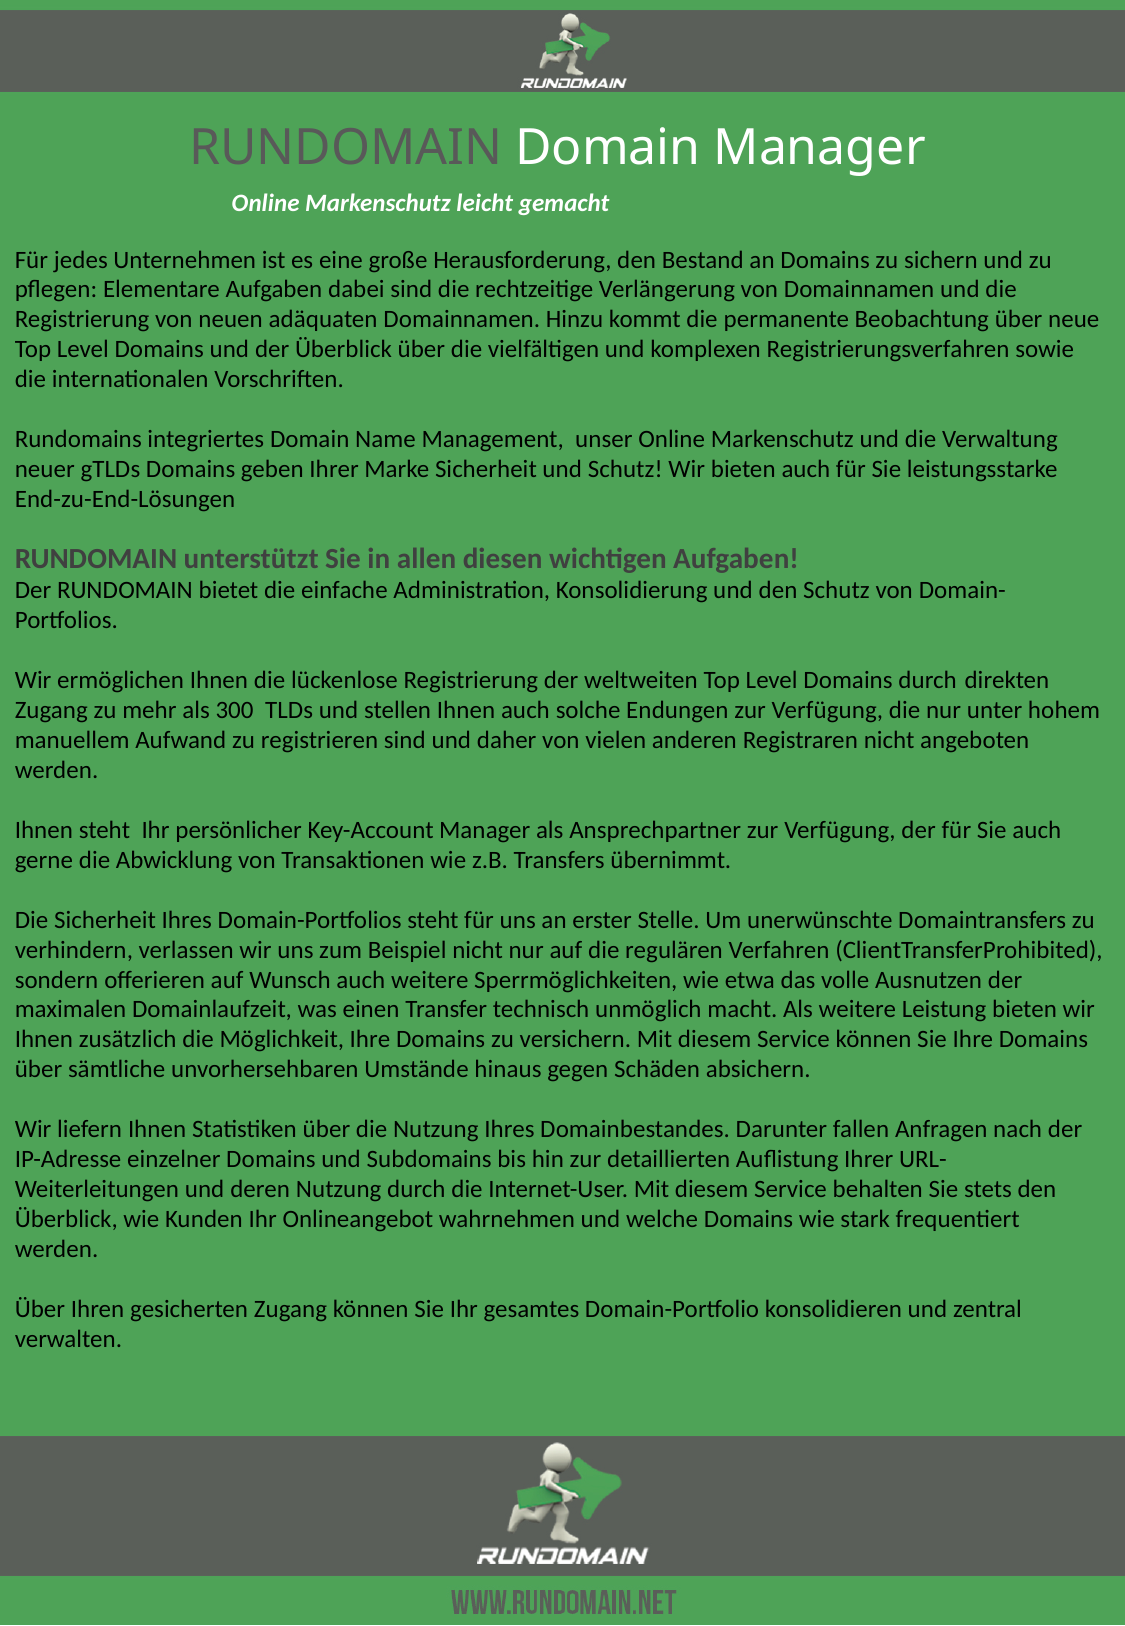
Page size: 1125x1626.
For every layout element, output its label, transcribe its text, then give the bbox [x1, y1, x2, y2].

text_box RUNDOMAIN unterstützt Sie in allen diesen wichtigen Aufgaben! Der RUNDOMAIN bietet die einfache Administration, Konsolidierung und den Schutz von Domain-Portfolios. Wir ermöglichen Ihnen die lückenlose Registrierung der weltweiten Top Level Domains durch direkten Zugang zu mehr als 300 TLDs und stellen Ihnen auch solche Endungen zur Verfügung, die nur unter hohem manuellem Aufwand zu registrieren sind und daher von vielen anderen Registraren nicht angeboten werden. Ihnen steht Ihr persönlicher Key-Account Manager als Ansprechpartner zur Verfügung, der für Sie auch gerne die Abwicklung von Transaktionen wie z.B. Transfers übernimmt. Die Sicherheit Ihres Domain-Portfolios steht für uns an erster Stelle. Um unerwünschte Domaintransfers zu verhindern, verlassen wir uns zum Beispiel nicht nur auf die regulären Verfahren (ClientTransferProhibited), sondern offerieren auf Wunsch auch weitere Sperrmöglichkeiten, wie etwa das volle Ausnutzen der maximalen Domainlaufzeit, was einen Transfer technisch unmöglich macht. Als weitere Leistung bieten wir Ihnen zusätzlich die Möglichkeit, Ihre Domains zu versichern. Mit diesem Service können Sie Ihre Domains über sämtliche unvorhersehbaren Umstände hinaus gegen Schäden absichern. Wir liefern Ihnen Statistiken über die Nutzung Ihres Domainbestandes. Darunter fallen Anfragen nach der IP-Adresse einzelner Domains und Subdomains bis hin zur detaillierten Auflistung Ihrer URL-Weiterleitungen und deren Nutzung durch die Internet-User. Mit diesem Service behalten Sie stets den Überblick, wie Kunden Ihr Onlineangebot wahrnehmen und welche Domains wie stark frequentiert werden. Über Ihren gesicherten Zugang können Sie Ihr gesamtes Domain-Portfolio konsolidieren und zentral verwalten. [0, 531, 1125, 1360]
text_box RUNDOMAIN Domain Manager Online Markenschutz leicht gemacht [174, 106, 941, 235]
text_box Für jedes Unternehmen ist es eine große Herausforderung, den Bestand an Domains zu sichern und zu pflegen: Elementare Aufgaben dabei sind die rechtzeitige Verlängerung von Domainnamen und die Registrierung von neuen adäquaten Domainnamen. Hinzu kommt die permanente Beobachtung über neue Top Level Domains und der Überblick über die vielfältigen und komplexen Registrierungsverfahren sowie die internationalen Vorschriften. Rundomains integriertes Domain Name Management, unser Online Markenschutz und die Verwaltung neuer gTLDs Domains geben Ihrer Marke Sicherheit und Schutz! Wir bieten auch für Sie leistungsstarke End-zu-End-Lösungen [0, 235, 1125, 520]
